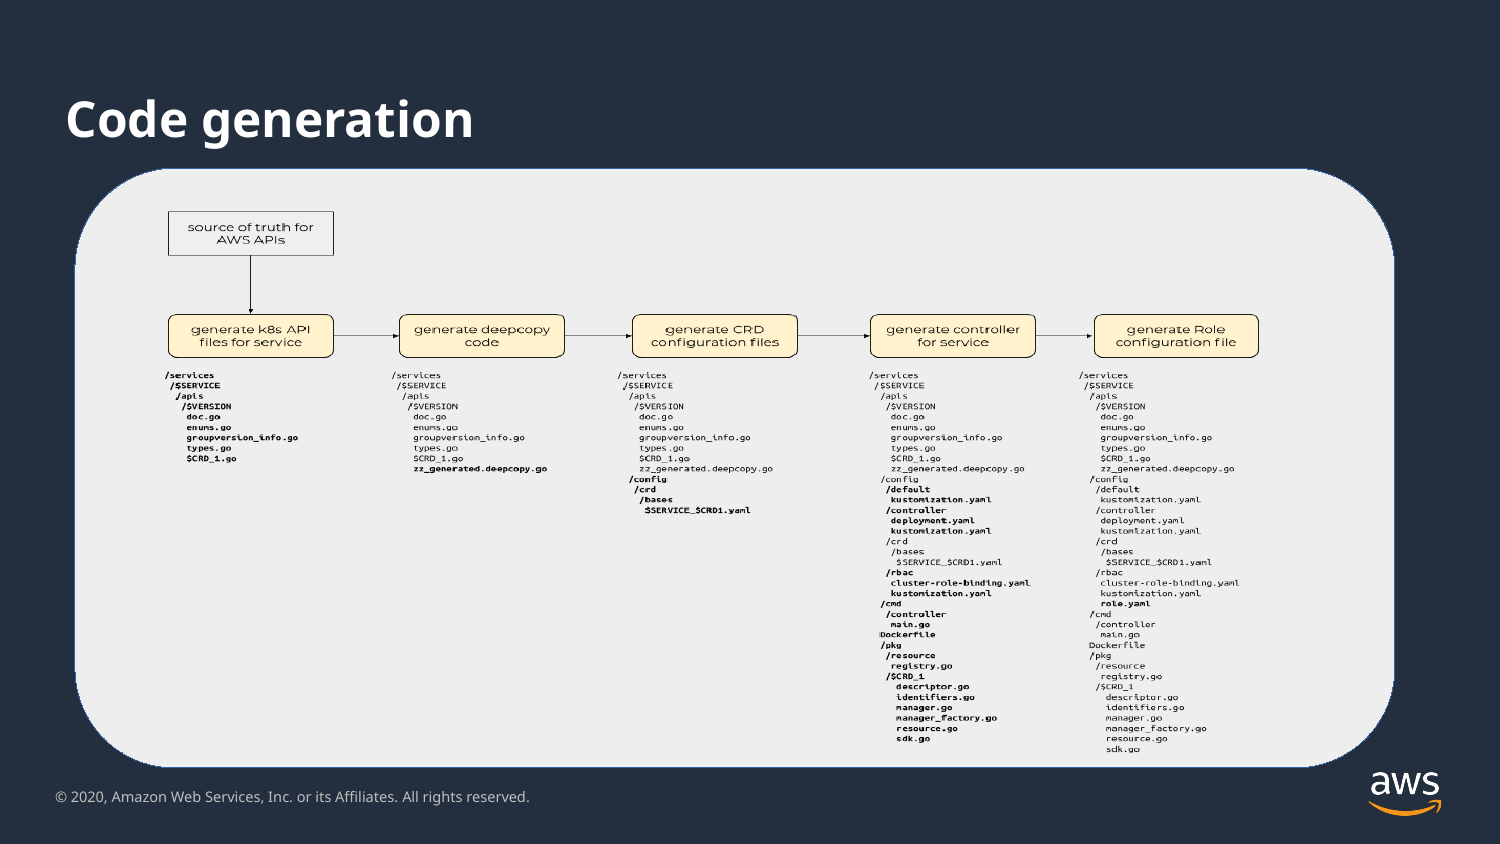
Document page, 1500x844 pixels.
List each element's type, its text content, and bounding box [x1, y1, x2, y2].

text_box [74, 168, 1395, 767]
text_box Code generation [51, 72, 1449, 167]
picture [156, 200, 1308, 768]
